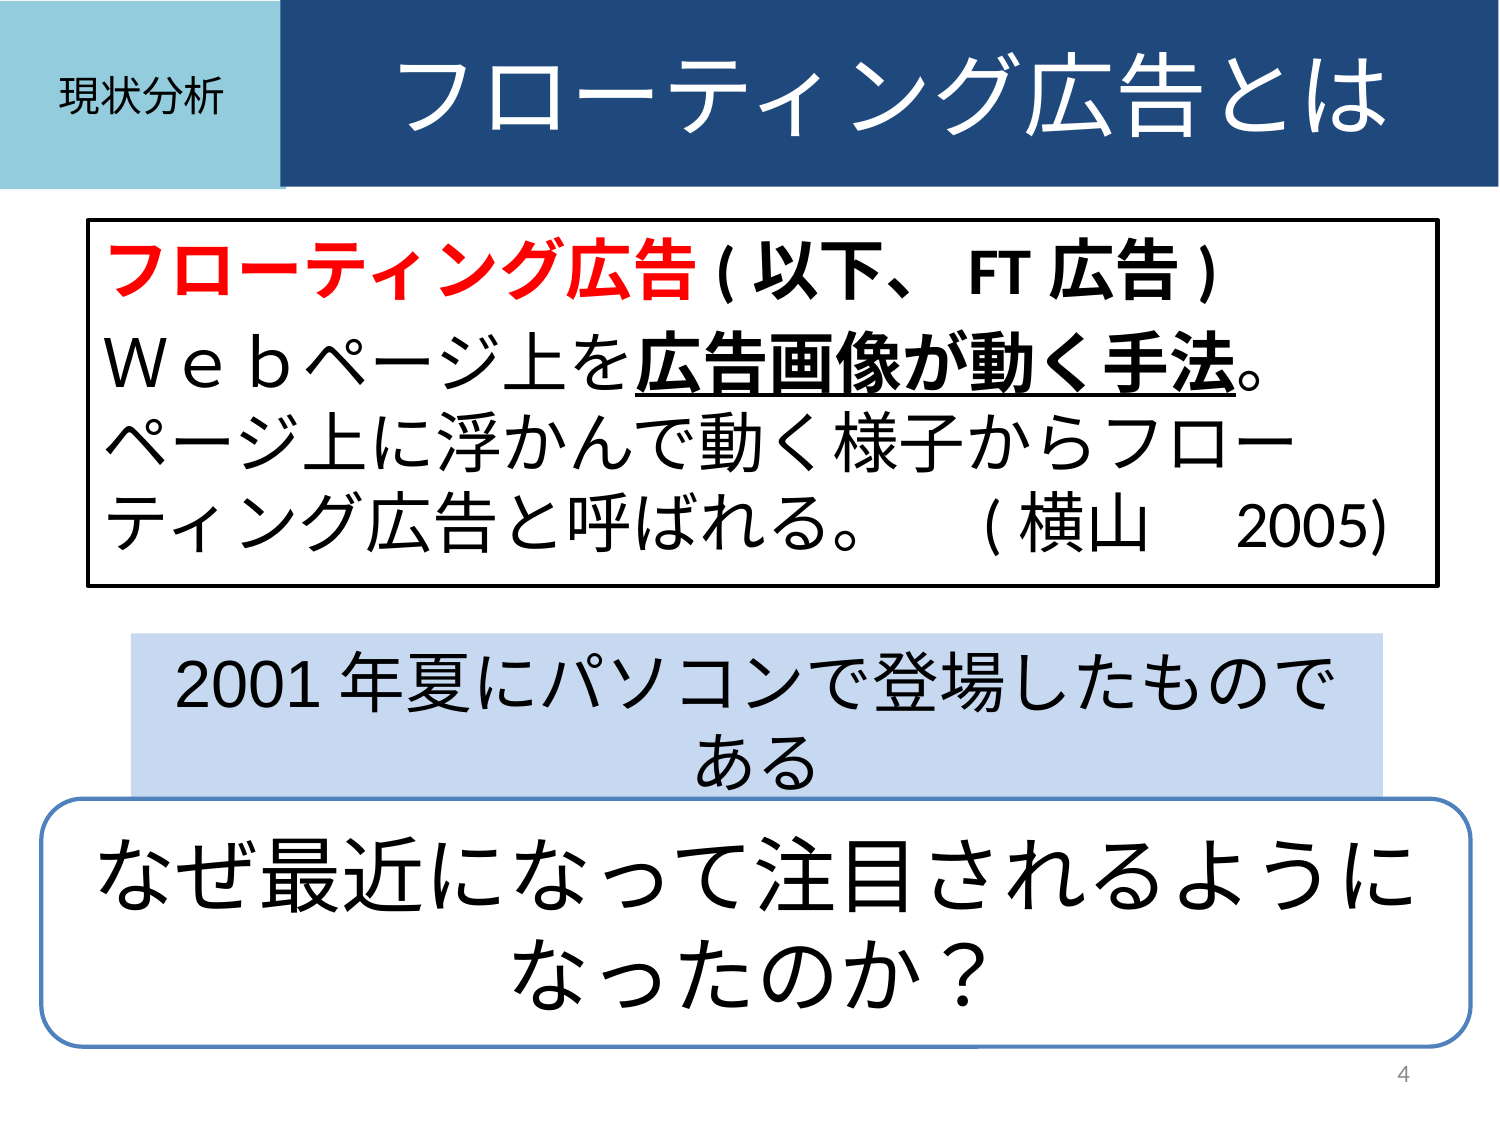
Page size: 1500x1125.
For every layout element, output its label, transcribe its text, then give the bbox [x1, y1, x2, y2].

list フローティング広告(以下、FT広告) Ｗｅｂページ上を広告画像が動く手法。ページ上に浮かんで動く様子からフローティング広告と呼ばれる。 (横山 2005) [86, 218, 1440, 588]
slide_number 4 [1074, 1042, 1425, 1103]
text_box 2001年夏にパソコンで登場したものである [130, 633, 1383, 796]
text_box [0, 0, 1499, 190]
text_box なぜ最近になって注目されるようになったのか？ [39, 796, 1473, 1049]
